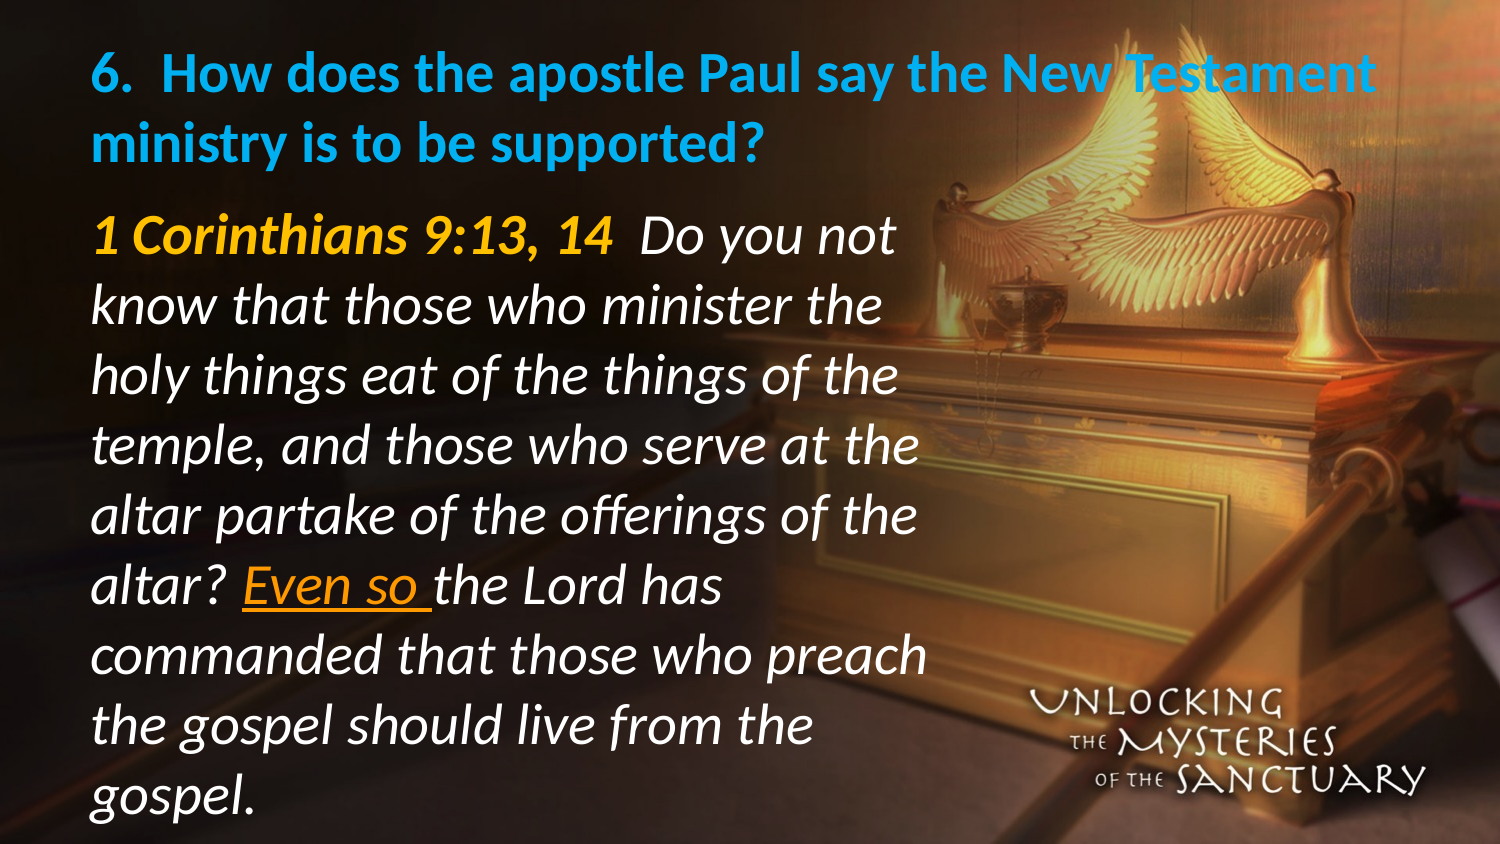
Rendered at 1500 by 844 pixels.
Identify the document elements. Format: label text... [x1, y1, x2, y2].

picture [0, 0, 1500, 844]
title 6. How does the apostle Paul say the New Testament ministry is to be supported? [75, 33, 1425, 175]
list 1 Corinthians 9:13, 14 Do you not know that those who minister the holy things eat of the things of the temple, and those who serve at the altar partake of the offerings of the altar? Even so the Lord has commanded that those who preach the gospel should live from the gospel. [75, 188, 958, 844]
